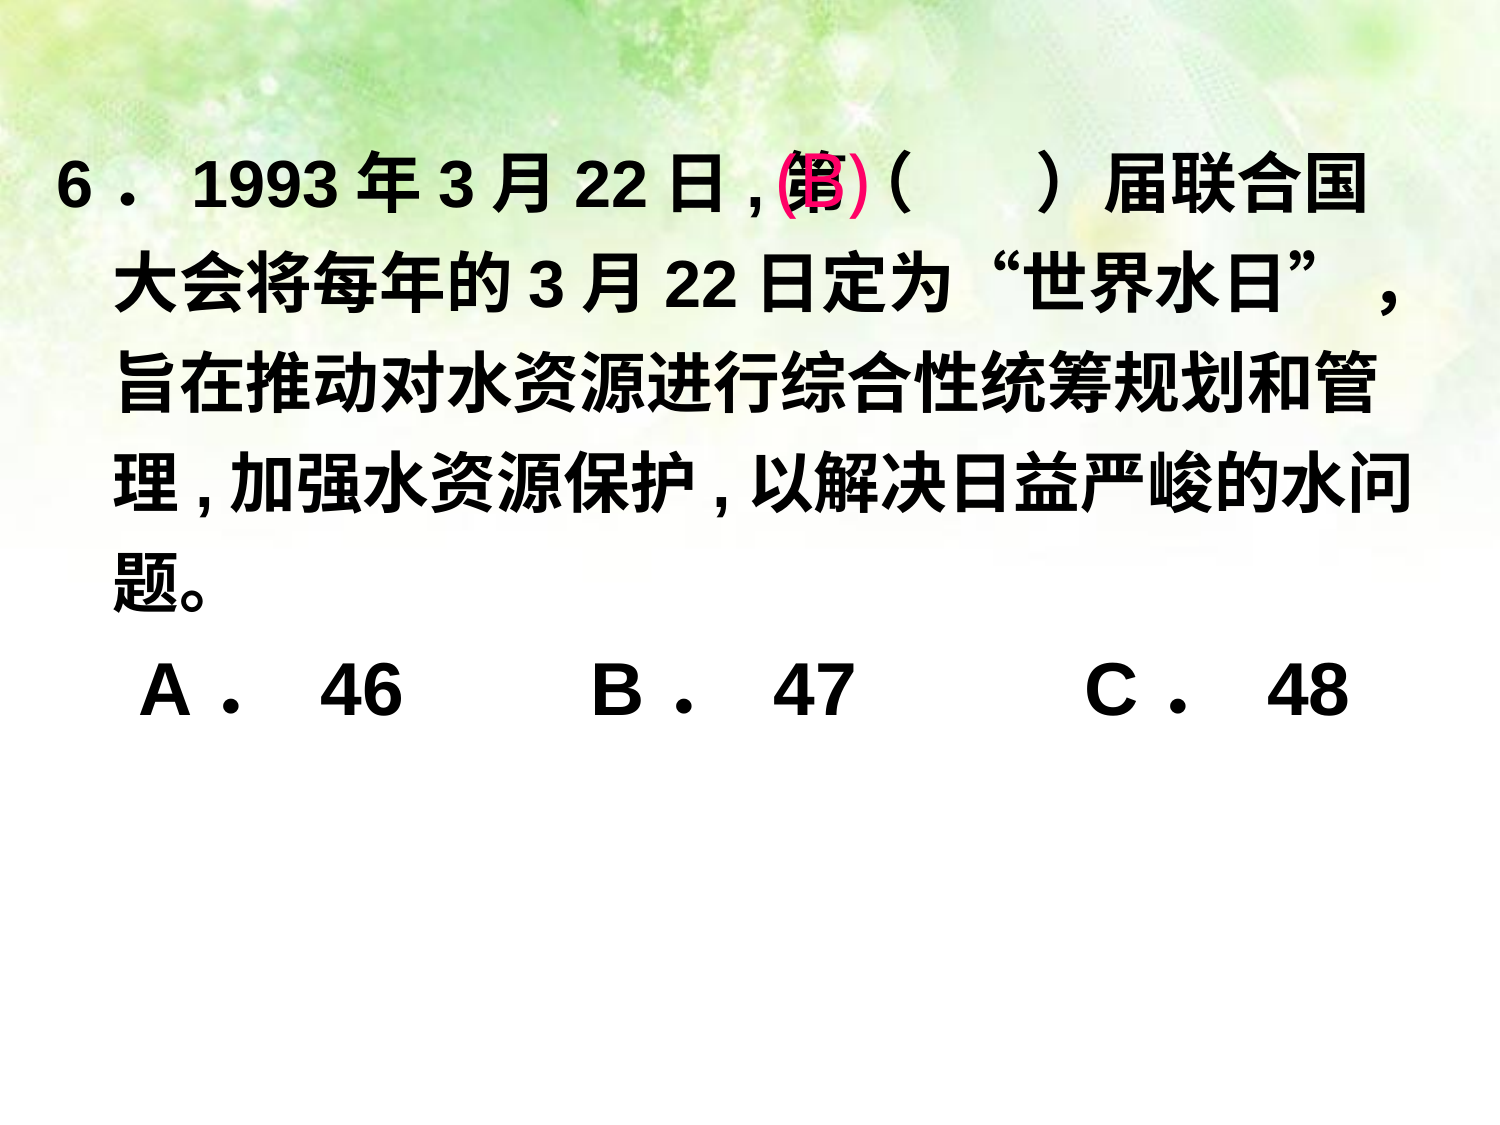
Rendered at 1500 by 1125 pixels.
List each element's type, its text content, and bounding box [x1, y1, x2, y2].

list 6．1993年3月22日,第（ ）届联合国大会将每年的3月22日定为“世界水日” ，旨在推动对水资源进行综合性统筹规划和管理,加强水资源保护,以解决日益严峻的水问题。 [41, 113, 1436, 681]
picture [0, 0, 1500, 1125]
text_box (B) [761, 125, 927, 231]
text_box A． 46 B． 47 C． 48 [123, 633, 1412, 828]
